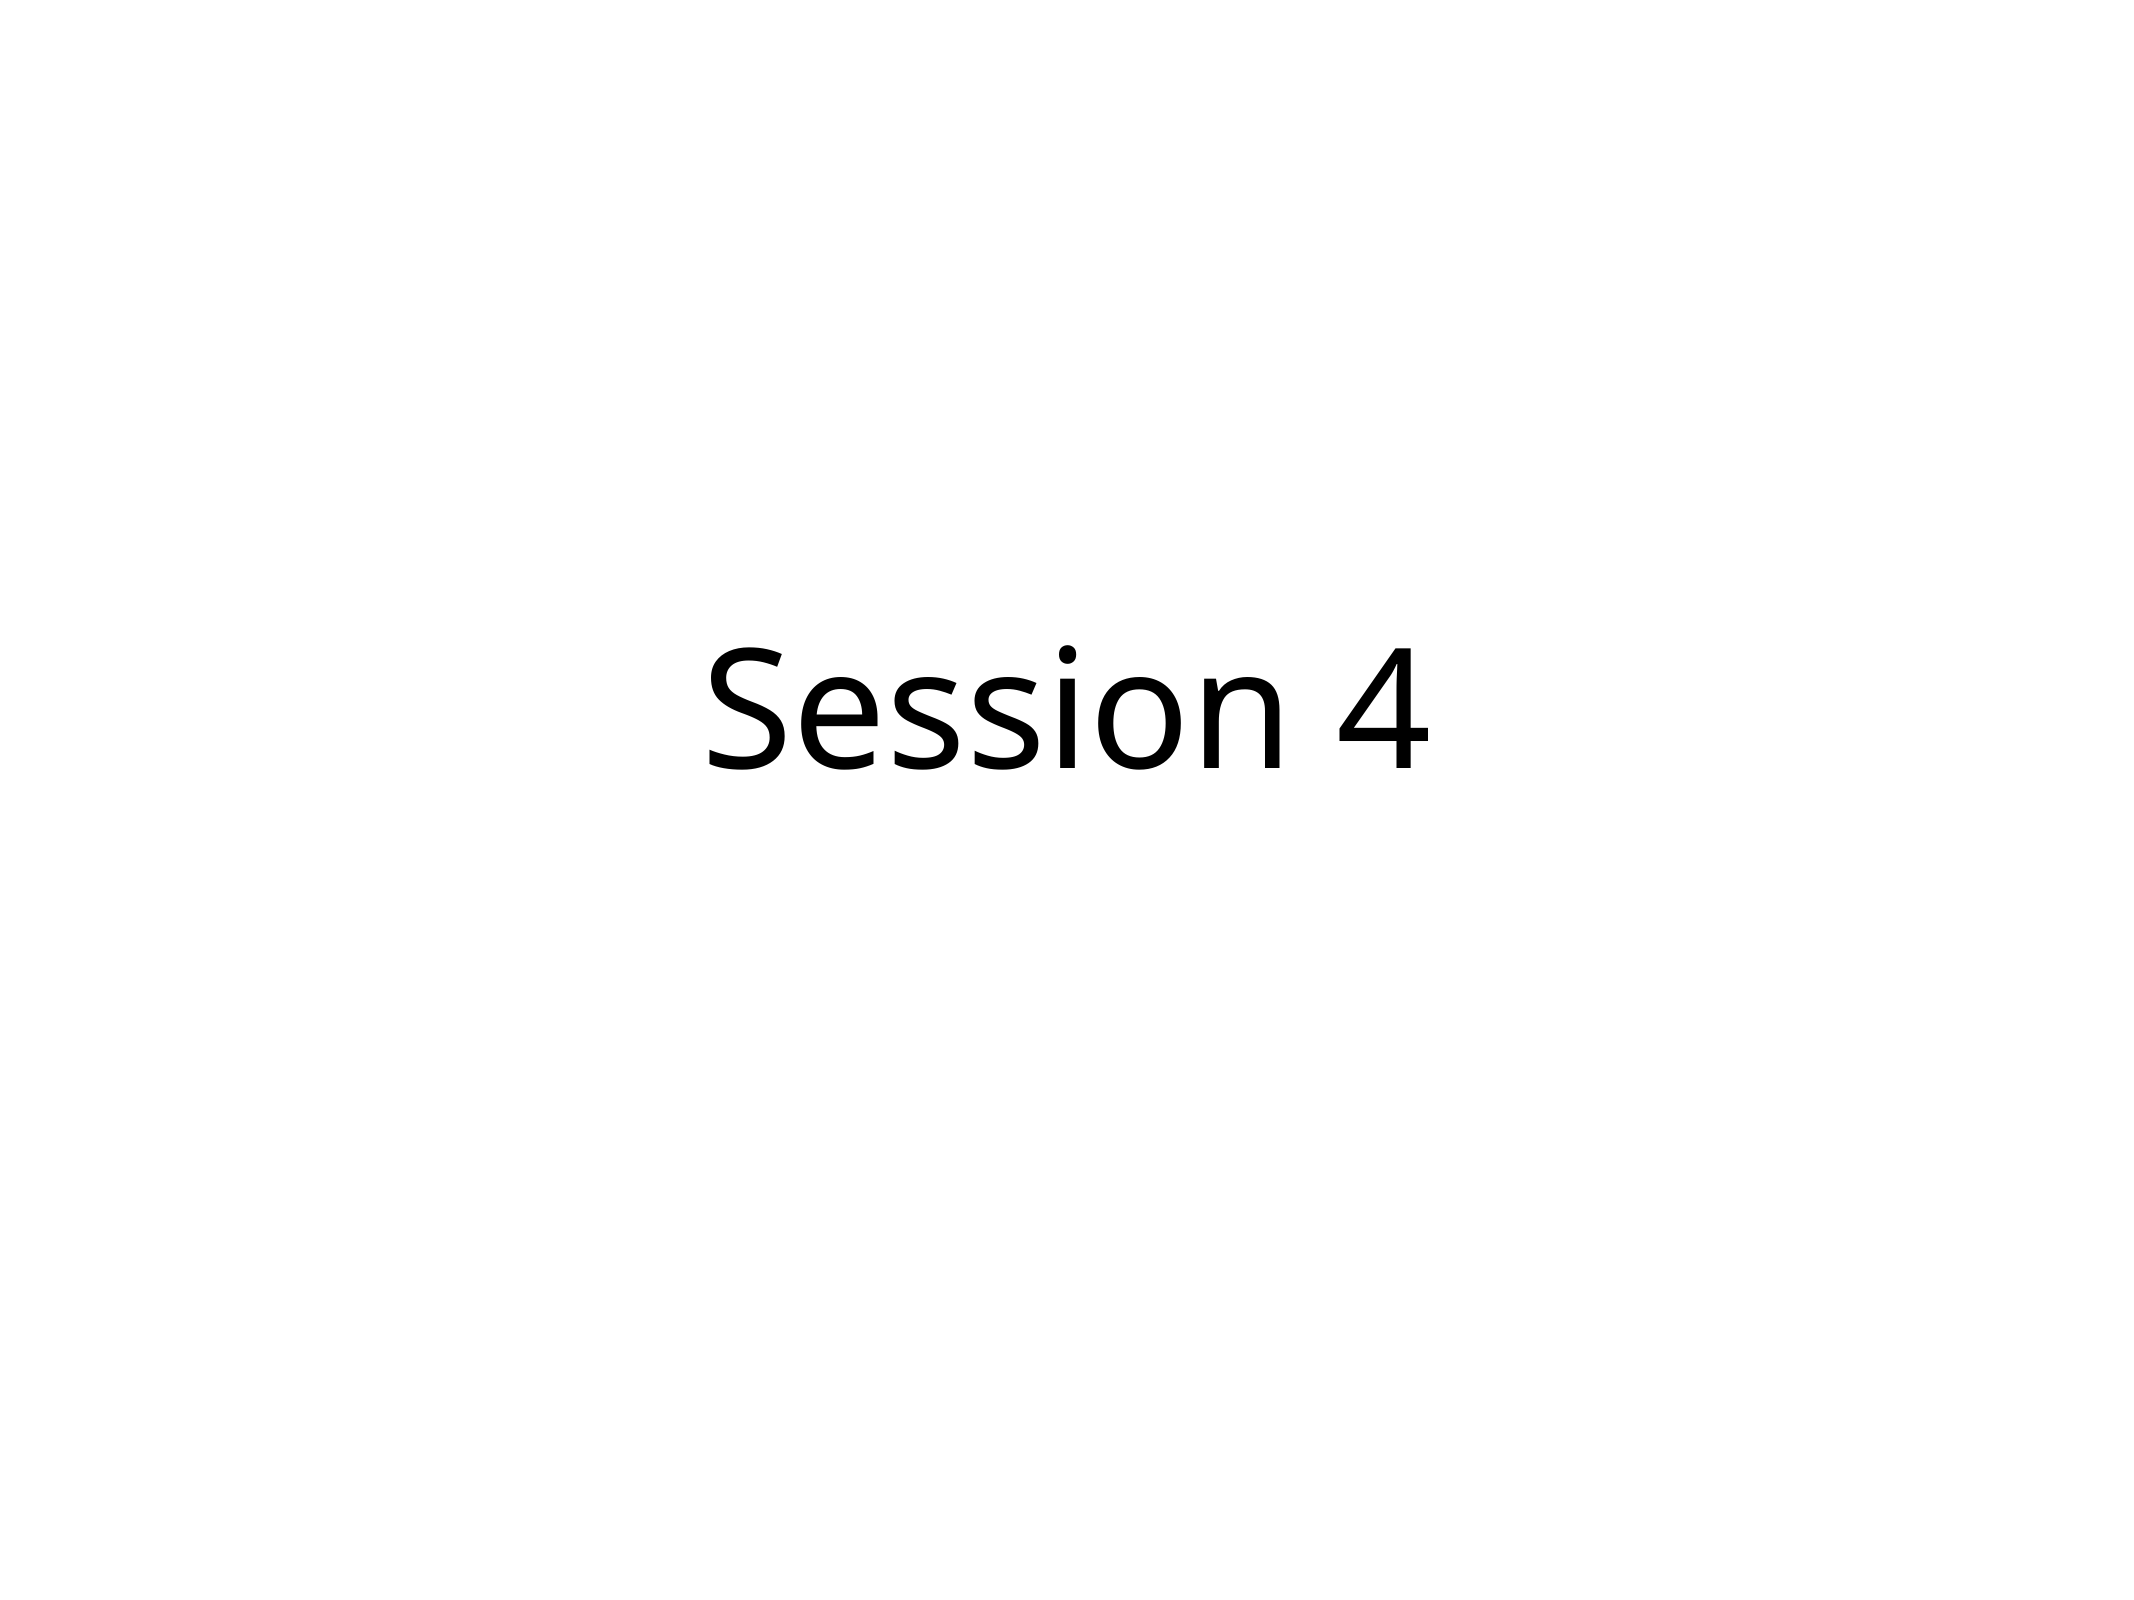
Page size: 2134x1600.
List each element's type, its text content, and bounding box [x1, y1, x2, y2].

title Session 4 [207, 268, 1926, 811]
